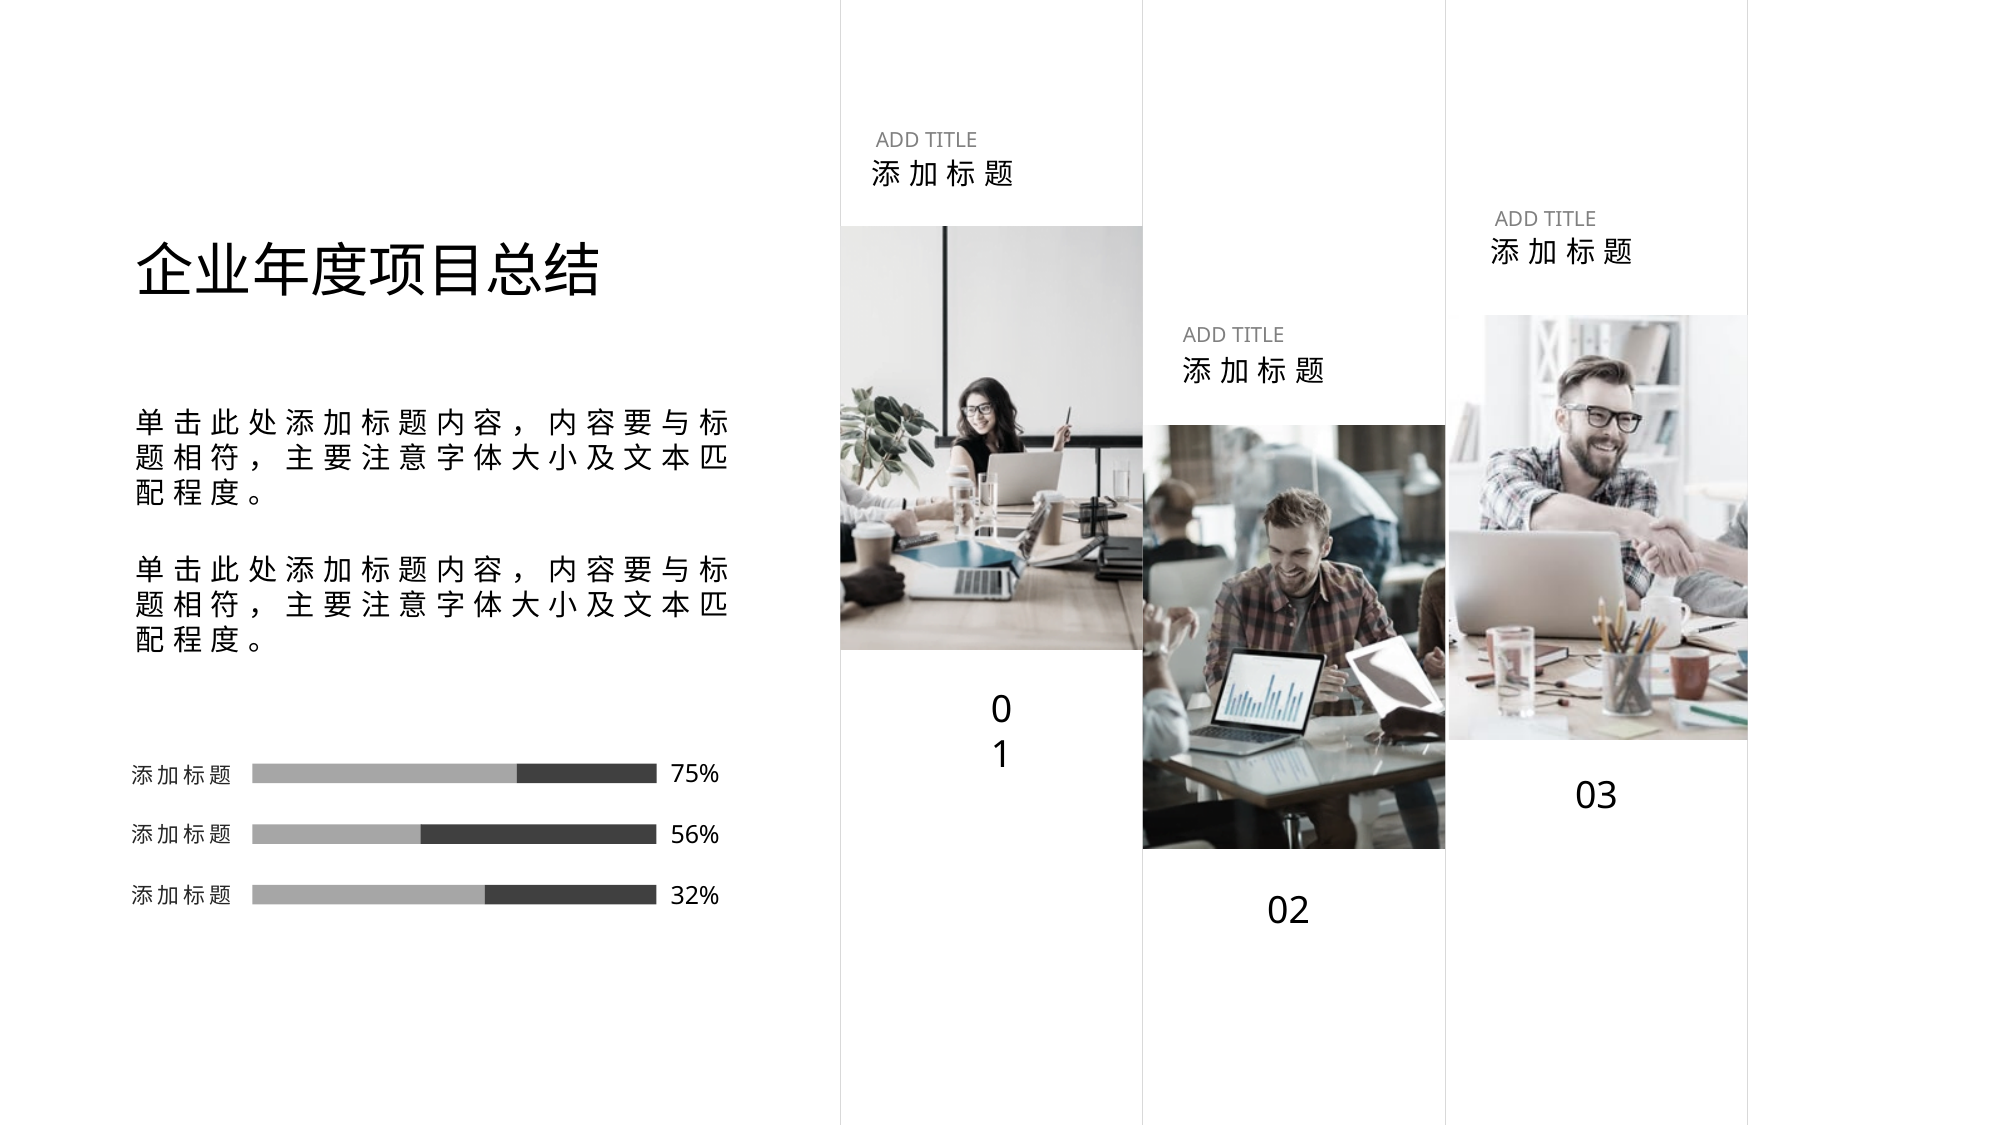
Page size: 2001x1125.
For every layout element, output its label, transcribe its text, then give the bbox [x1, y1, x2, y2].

text_box 75% [655, 750, 763, 795]
text_box 32% [655, 871, 763, 917]
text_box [1448, 198, 1748, 825]
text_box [252, 824, 657, 844]
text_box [840, 119, 1143, 784]
text_box 添加标题 [117, 874, 254, 916]
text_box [1142, 313, 1446, 939]
text_box 单击此处添加标题内容，内容要与标题相符，主要注意字体大小及文本匹配程度。 [121, 397, 784, 517]
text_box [252, 763, 657, 784]
text_box 企业年度项目总结 [121, 225, 676, 311]
text_box 添加标题 [117, 753, 254, 795]
text_box 56% [655, 811, 763, 856]
text_box 单击此处添加标题内容，内容要与标题相符，主要注意字体大小及文本匹配程度。 [121, 543, 784, 664]
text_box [252, 884, 657, 905]
text_box 添加标题 [117, 813, 254, 855]
